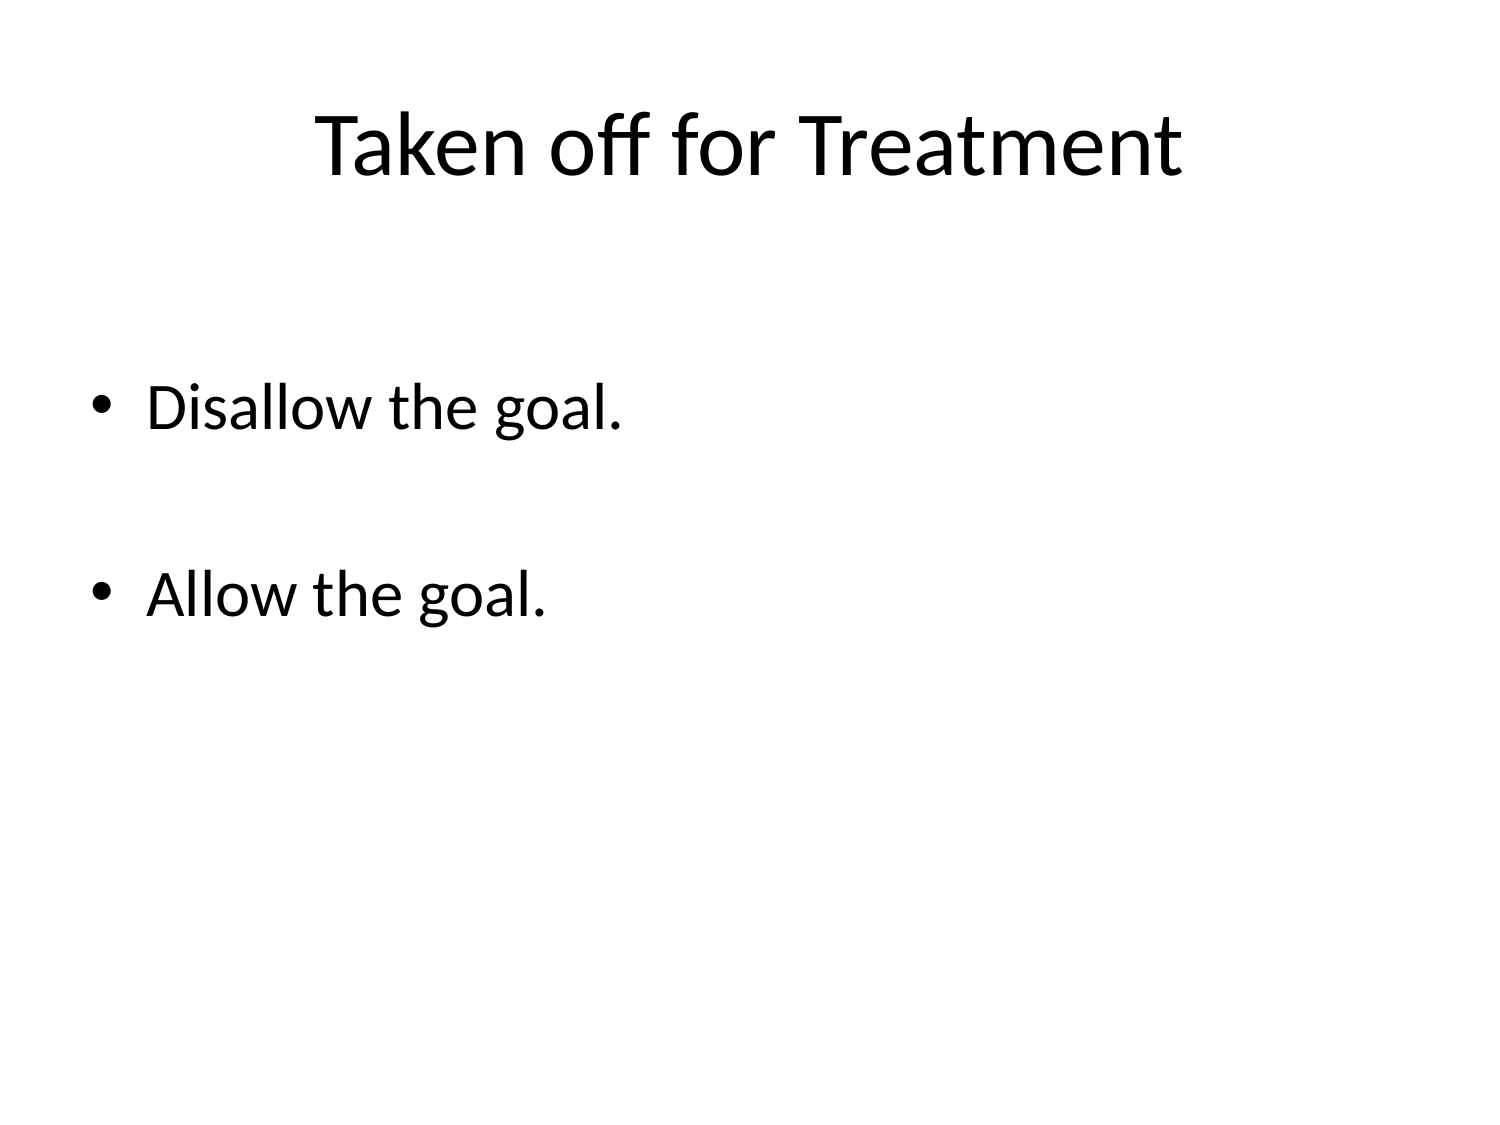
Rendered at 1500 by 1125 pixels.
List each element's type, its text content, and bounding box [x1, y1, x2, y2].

title Taken off for Treatment [75, 45, 1425, 233]
list Disallow the goal. Allow the goal. [75, 262, 1425, 1005]
